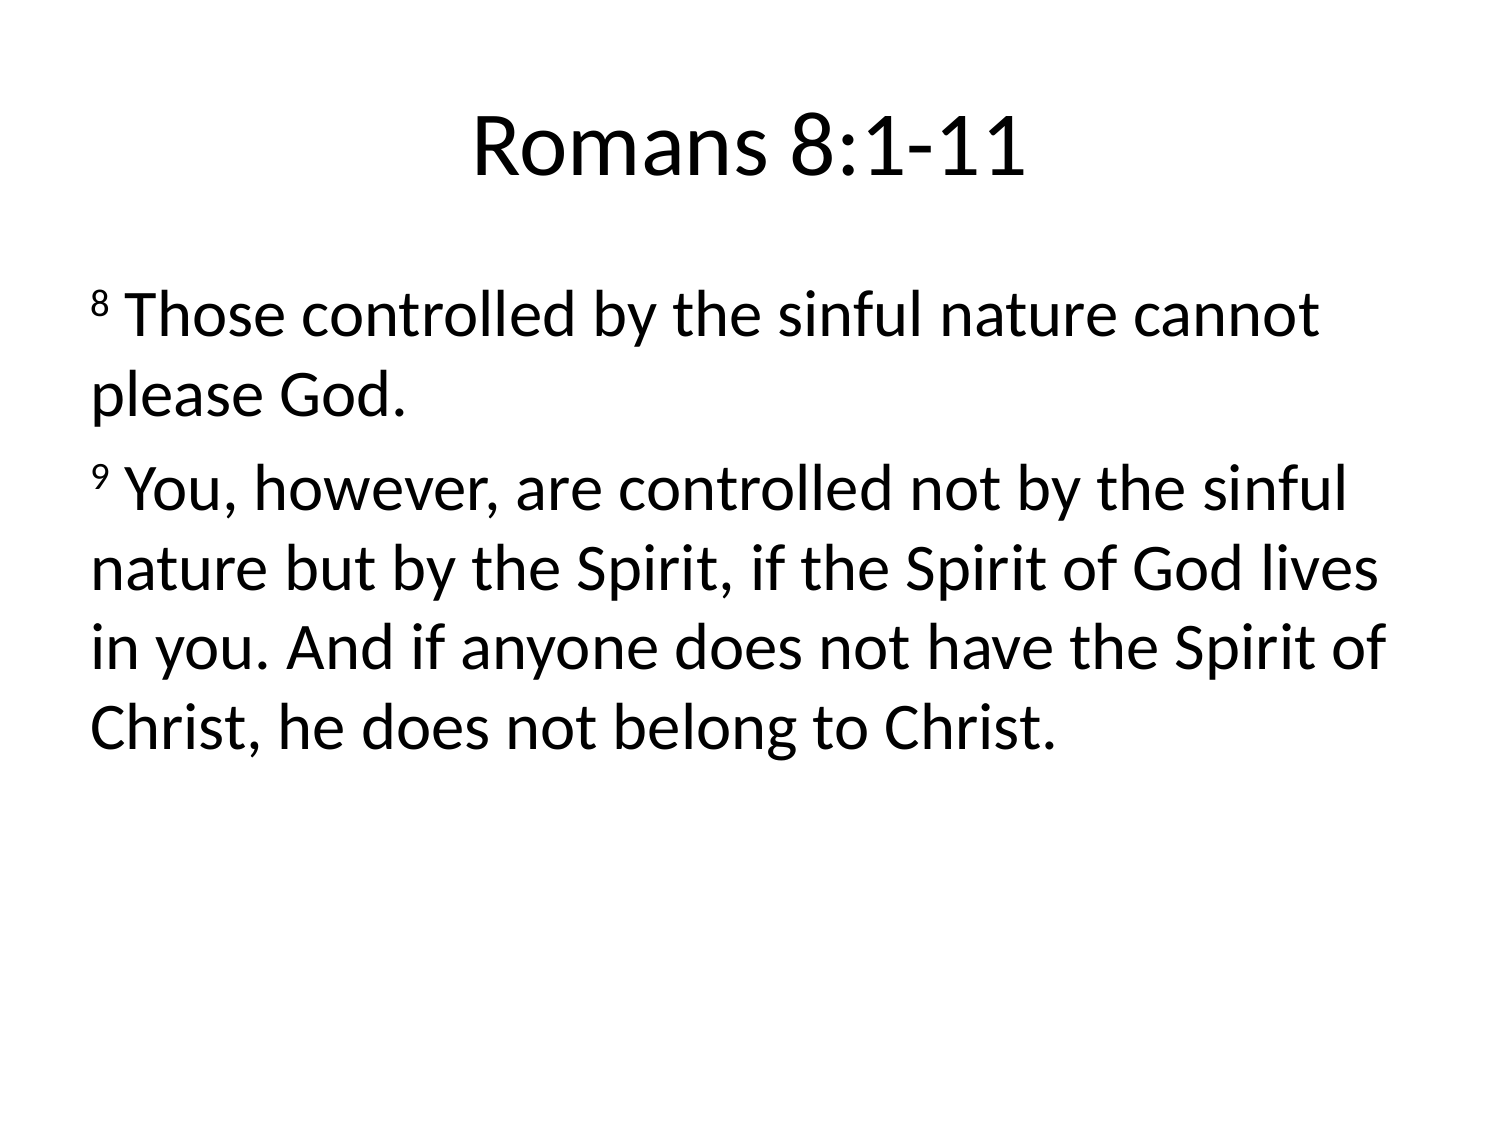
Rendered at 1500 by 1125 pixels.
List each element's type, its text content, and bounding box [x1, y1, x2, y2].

title Romans 8:1-11 [75, 45, 1425, 233]
list 8 Those controlled by the sinful nature cannot please God. 9 You, however, are controlled not by the sinful nature but by the Spirit, if the Spirit of God lives in you. And if anyone does not have the Spirit of Christ, he does not belong to Christ. [75, 262, 1425, 1005]
